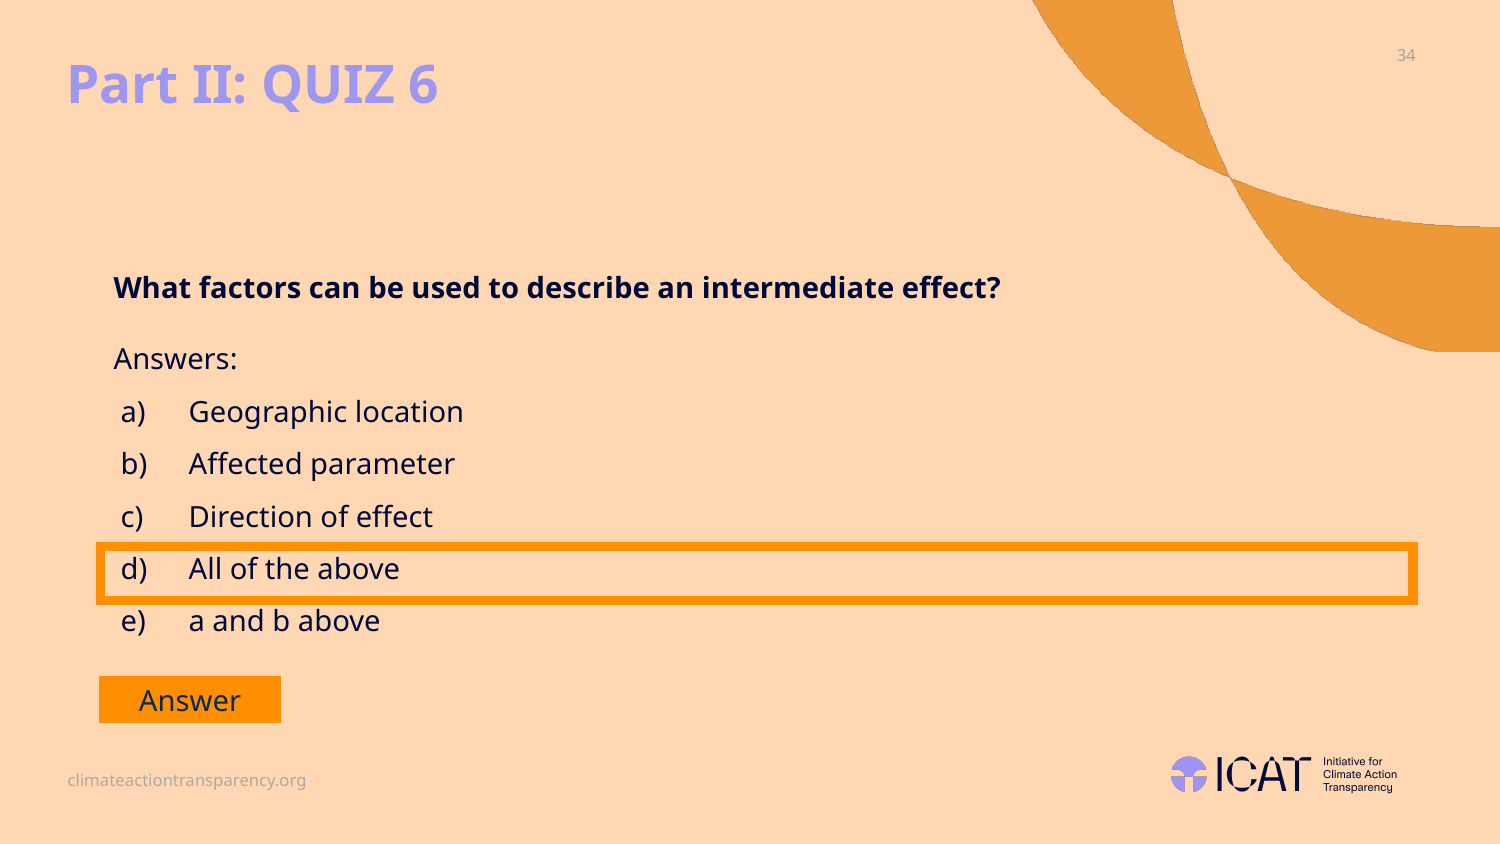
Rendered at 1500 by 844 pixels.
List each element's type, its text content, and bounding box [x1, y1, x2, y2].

list Answers: Geographic location Affected parameter Direction of effect All of the above a and b above [98, 363, 1412, 696]
text_box Answer [100, 677, 280, 723]
list What factors can be used to describe an intermediate effect? [98, 204, 1416, 363]
picture [976, 0, 1500, 352]
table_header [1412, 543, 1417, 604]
picture [1171, 724, 1430, 824]
text_box [100, 546, 1413, 601]
title Part II: QUIZ 6 [51, 35, 1449, 130]
